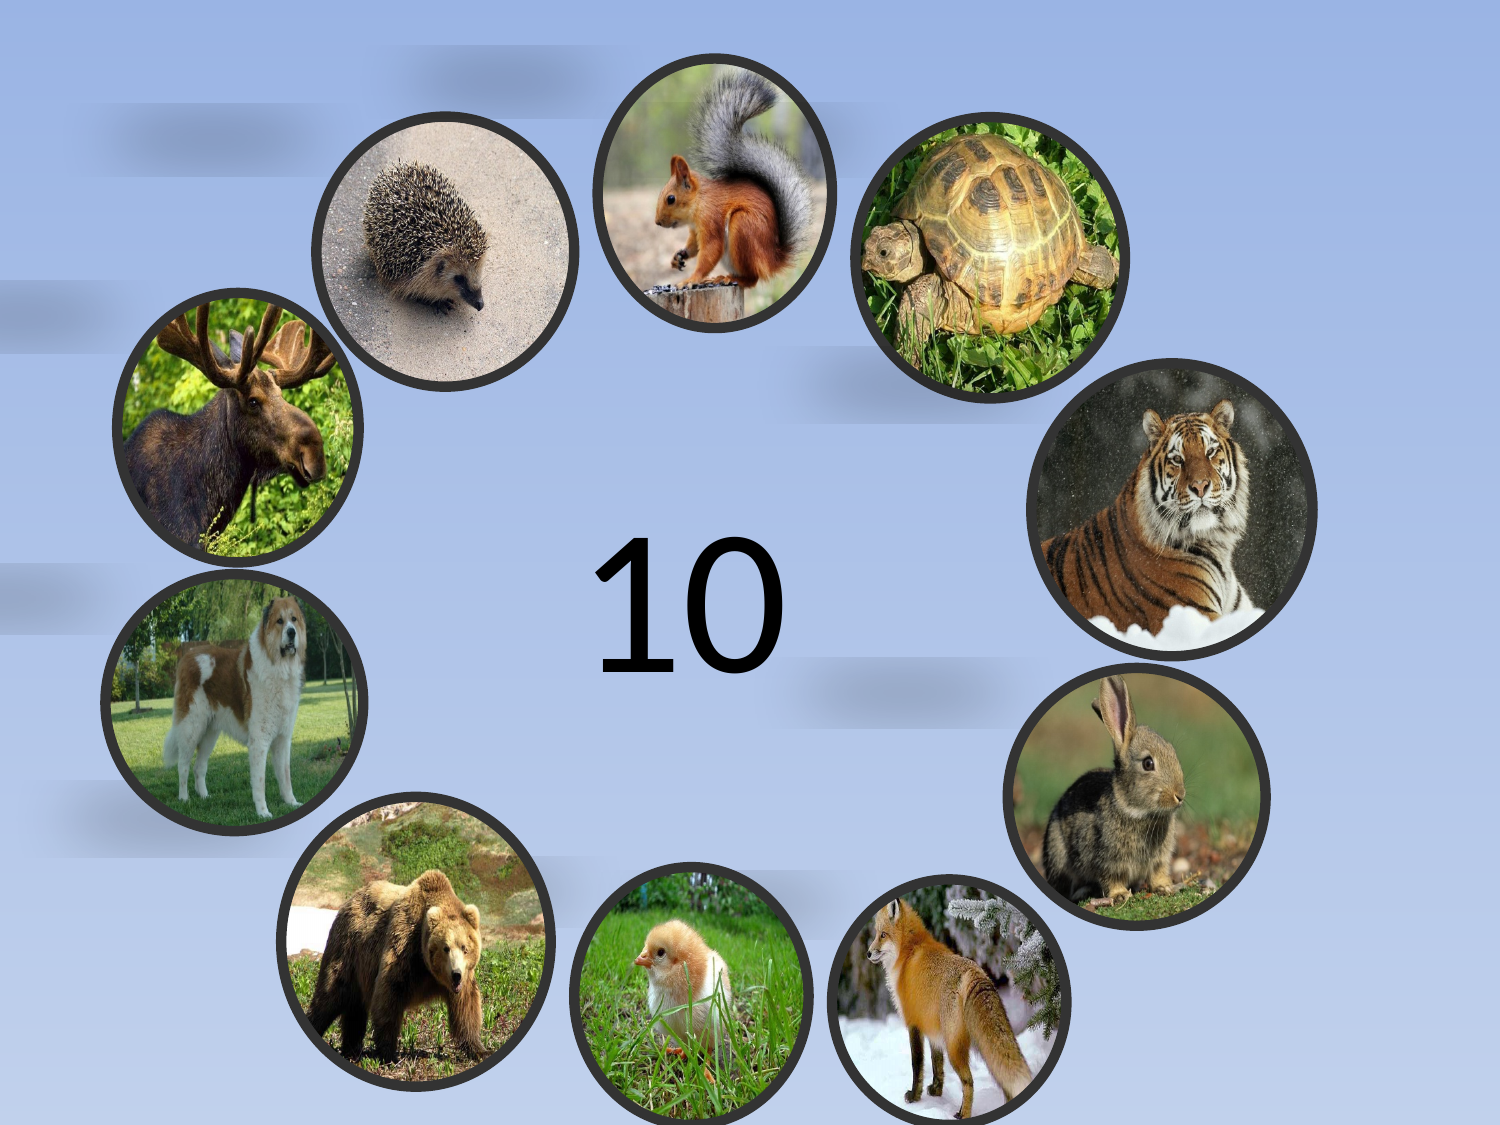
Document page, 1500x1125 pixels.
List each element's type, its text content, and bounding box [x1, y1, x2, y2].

picture [573, 866, 809, 1125]
picture [855, 116, 1313, 657]
picture [831, 667, 1266, 1125]
list 10 [562, 457, 821, 727]
picture [105, 573, 551, 1087]
picture [597, 58, 833, 329]
picture [116, 116, 575, 563]
